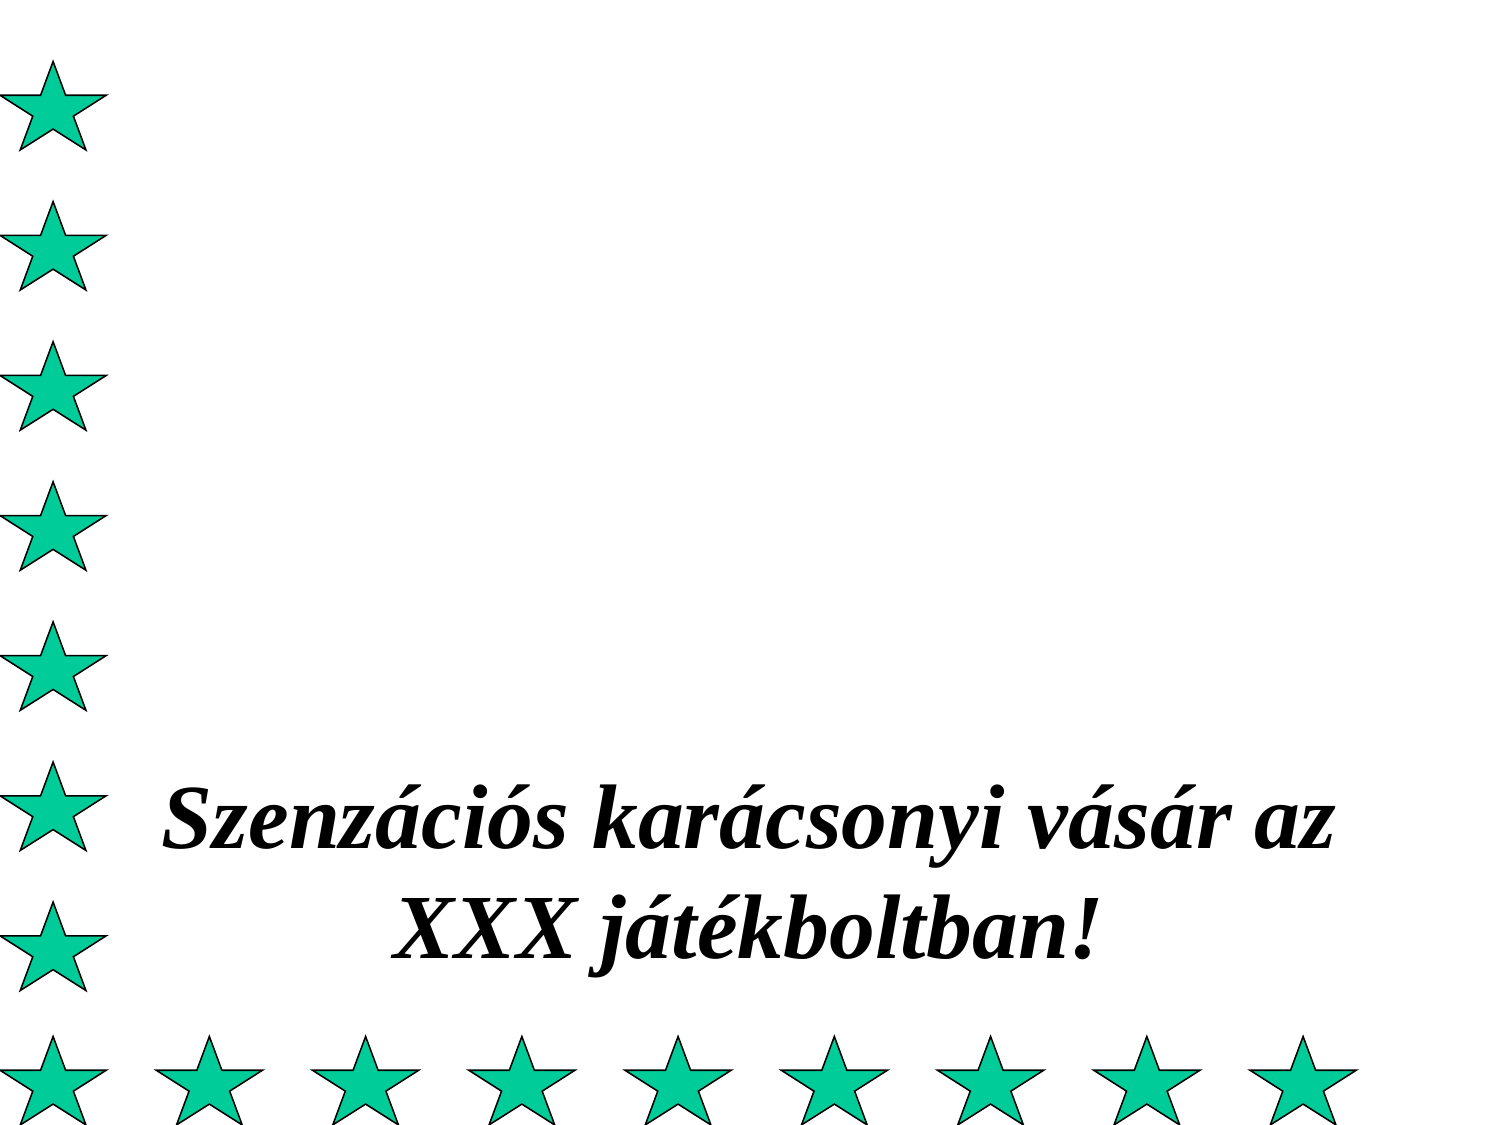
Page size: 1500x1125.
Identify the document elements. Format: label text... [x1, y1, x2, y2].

text_box Szenzációs karácsonyi vásár az XXX játékboltban! [143, 749, 1357, 985]
